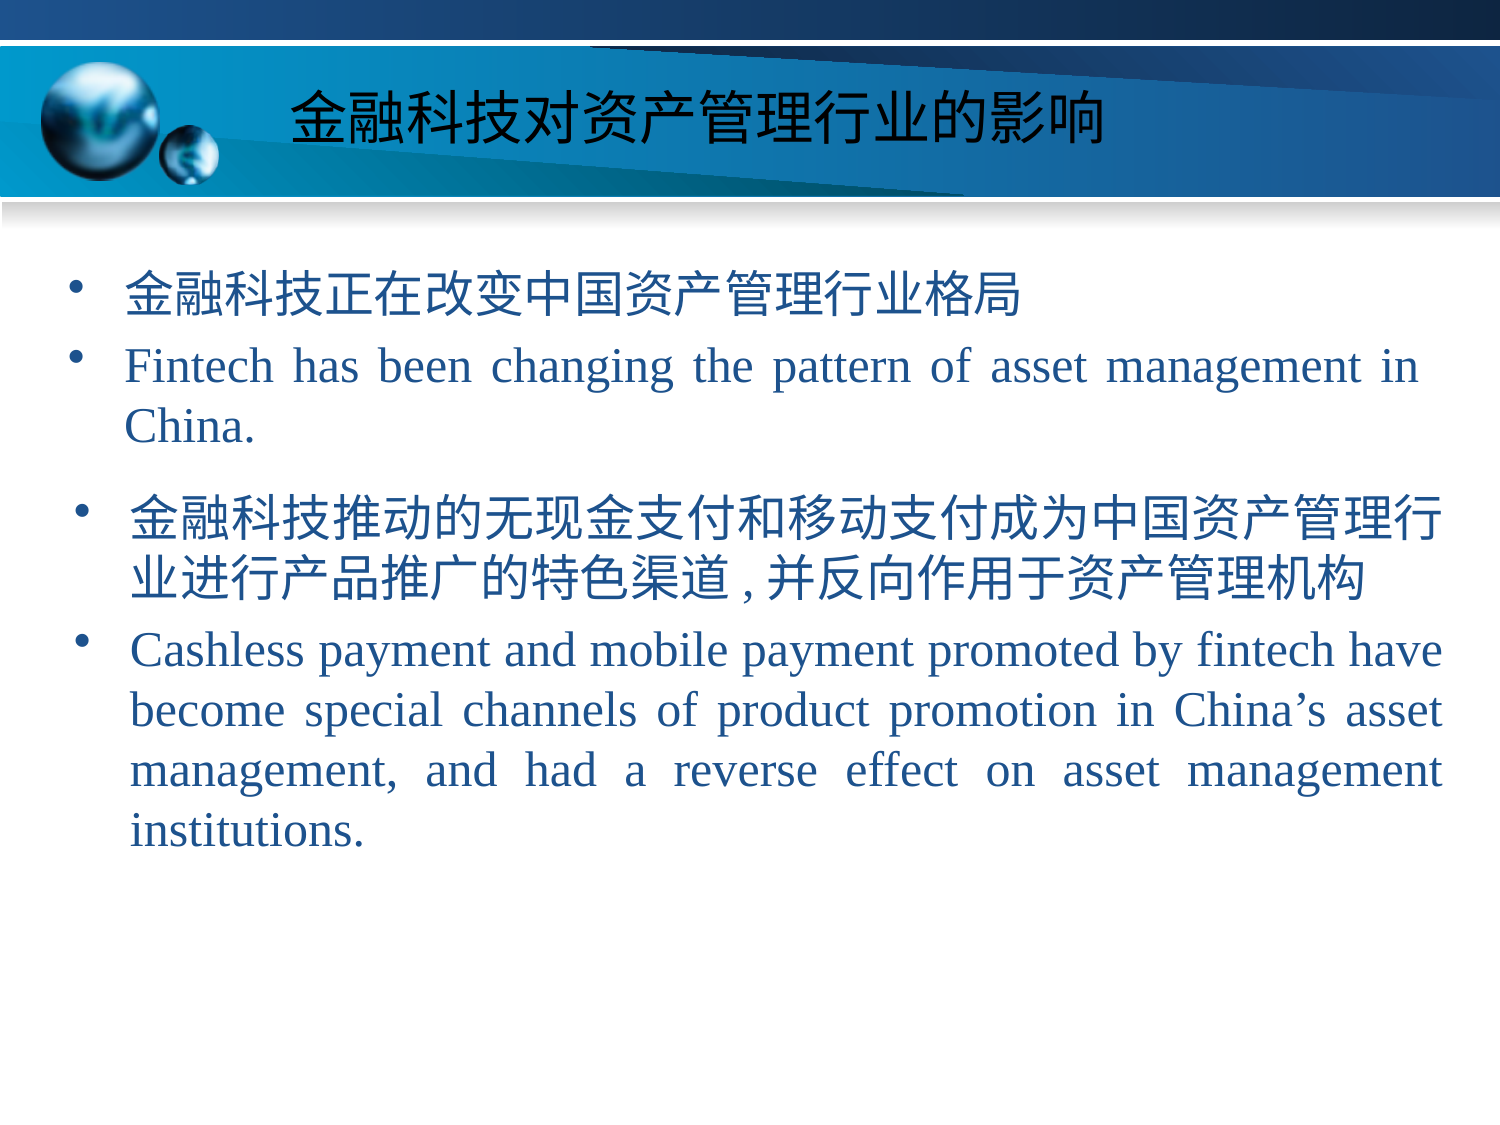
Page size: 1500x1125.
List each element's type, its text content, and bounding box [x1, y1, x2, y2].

title 金融科技对资产管理行业的影响 [274, 44, 1363, 188]
text_box 金融科技推动的无现金支付和移动支付成为中国资产管理行业进行产品推广的特色渠道,并反向作用于资产管理机构 Cashless payment and mobile payment promoted by fintech have become special channels of product promotion in China’s asset management, and had a reverse effect on asset management institutions. [58, 478, 1459, 864]
picture [160, 126, 218, 184]
picture [42, 63, 159, 180]
text_box 金融科技正在改变中国资产管理行业格局 Fintech has been changing the pattern of asset management in China. [53, 255, 1436, 461]
